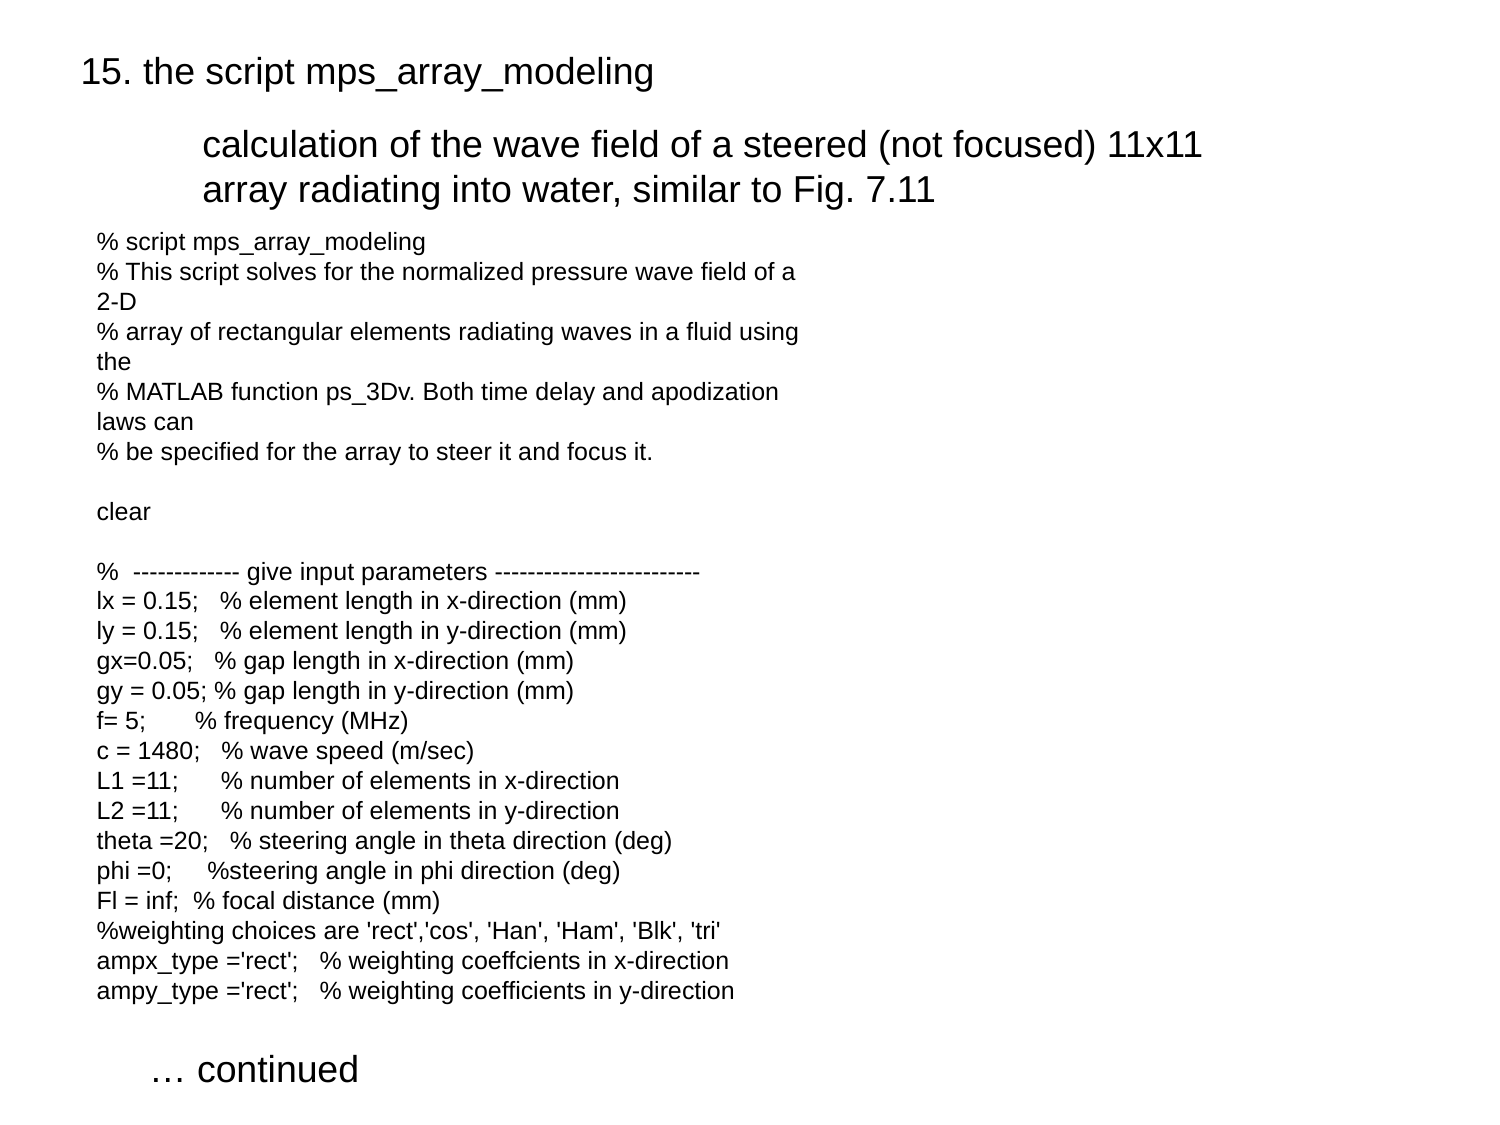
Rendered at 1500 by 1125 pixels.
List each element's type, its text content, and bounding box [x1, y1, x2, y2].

text_box % script mps_array_modeling % This script solves for the normalized pressure wave field of a 2-D % array of rectangular elements radiating waves in a fluid using the % MATLAB function ps_3Dv. Both time delay and apodization laws can % be specified for the array to steer it and focus it. clear % ------------- give input parameters ------------------------- lx = 0.15; % element length in x-direction (mm) ly = 0.15; % element length in y-direction (mm) gx=0.05; % gap length in x-direction (mm) gy = 0.05; % gap length in y-direction (mm) f= 5; % frequency (MHz) c = 1480; % wave speed (m/sec) L1 =11; % number of elements in x-direction L2 =11; % number of elements in y-direction theta =20; % steering angle in theta direction (deg) phi =0; %steering angle in phi direction (deg) Fl = inf; % focal distance (mm) %weighting choices are 'rect','cos', 'Han', 'Ham', 'Blk', 'tri' ampx_type ='rect'; % weighting coeffcients in x-direction ampy_type ='rect'; % weighting coefficients in y-direction [81, 218, 832, 1072]
text_box … continued [134, 1037, 375, 1098]
text_box 15. the script mps_array_modeling [65, 39, 670, 100]
text_box calculation of the wave field of a steered (not focused) 11x11 array radiating into water, similar to Fig. 7.11 [187, 112, 1313, 218]
